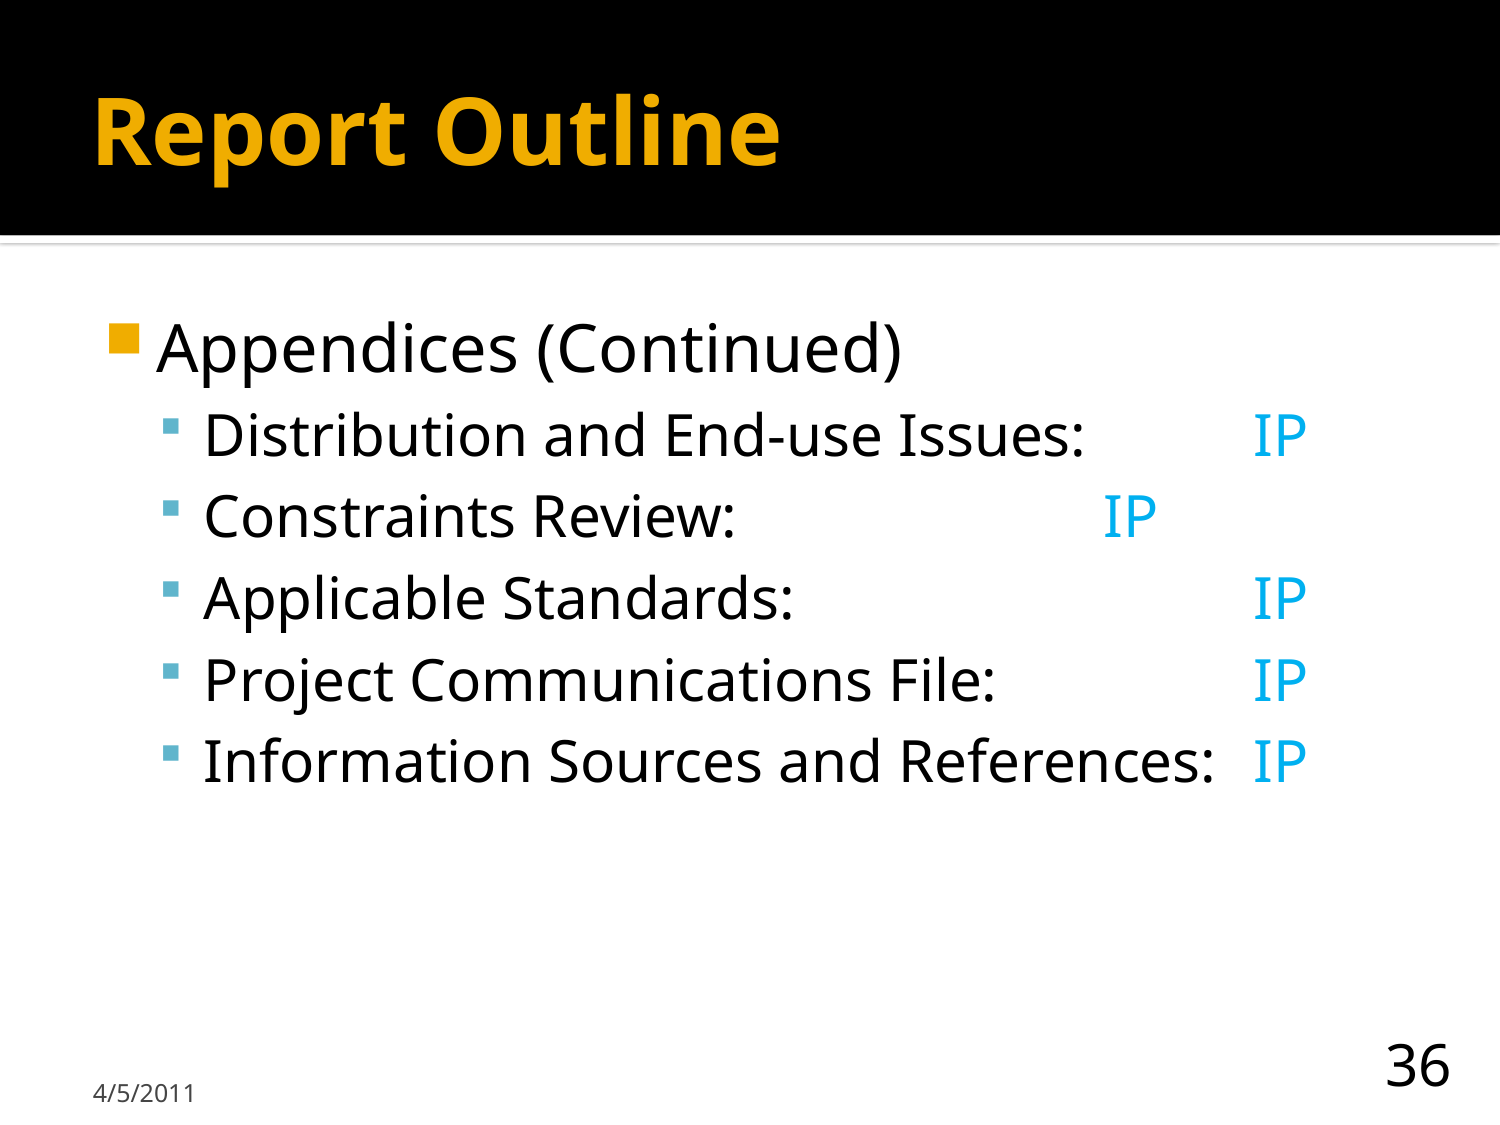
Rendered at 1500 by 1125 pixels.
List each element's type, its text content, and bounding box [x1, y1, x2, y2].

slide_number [75, 1062, 425, 1108]
slide_number 36 [1345, 1062, 1467, 1108]
title Report Outline [75, 25, 1425, 231]
list Appendices (Continued) Distribution and End-use Issues: IP Constraints Review: IP Applicable Standards: IP Project Communications File: IP Information Sources and References: IP [75, 291, 1425, 1050]
